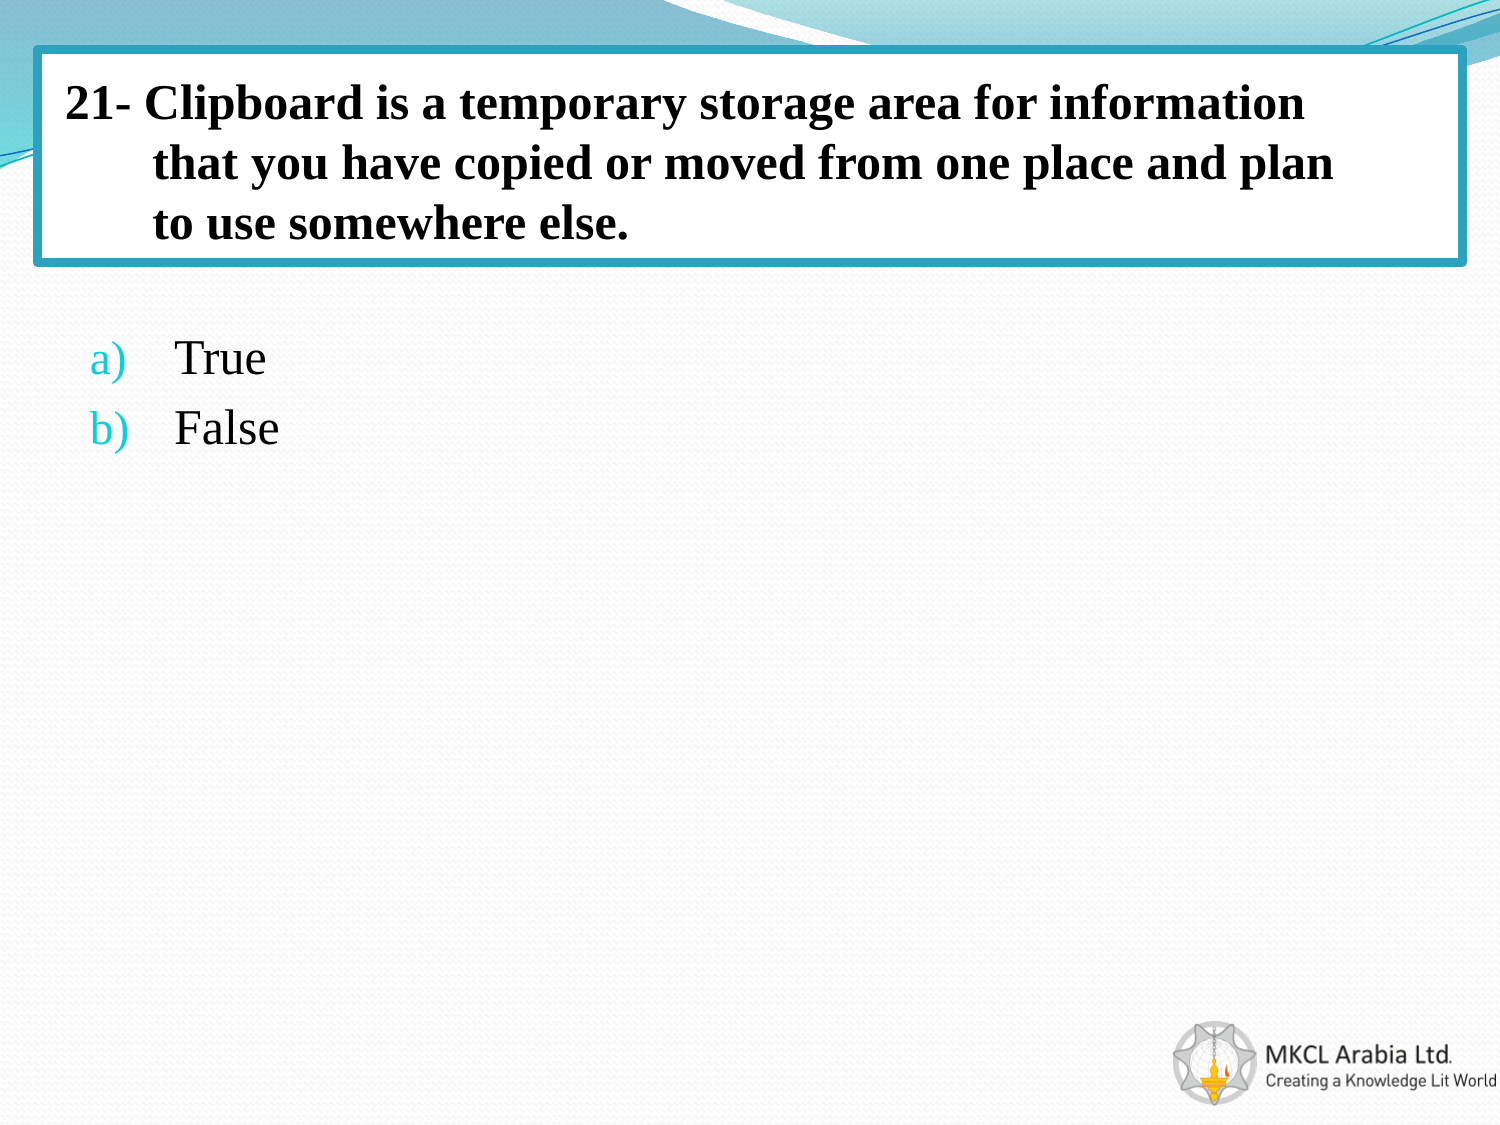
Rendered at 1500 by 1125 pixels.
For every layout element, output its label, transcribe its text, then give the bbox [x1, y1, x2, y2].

list True False [75, 317, 1425, 1038]
title 21- Clipboard is a temporary storage area for information that you have copied or moved from one place and plan to use somewhere else. [50, 62, 1400, 250]
picture [1172, 1021, 1496, 1106]
